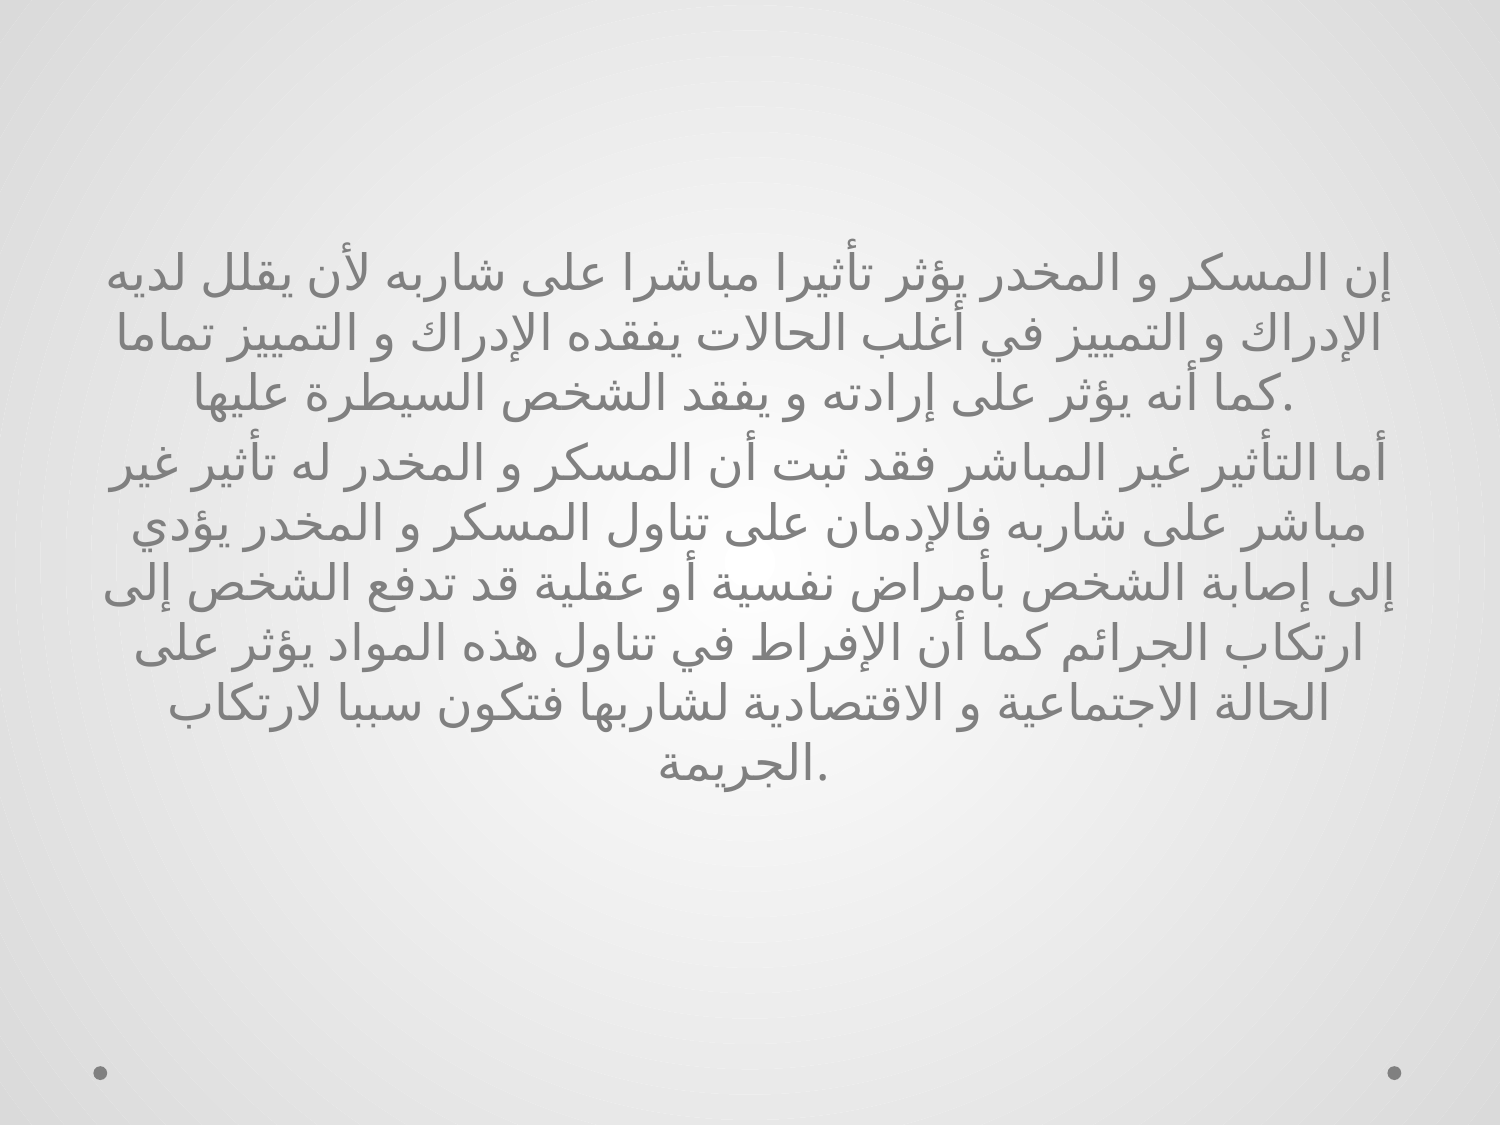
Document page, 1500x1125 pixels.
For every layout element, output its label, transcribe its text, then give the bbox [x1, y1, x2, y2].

list إن المسكر و المخدر يؤثر تأثيرا مباشرا على شاربه لأن يقلل لديه الإدراك و التمييز في أغلب الحالات يفقده الإدراك و التمييز تماما كما أنه يؤثر على إرادته و يفقد الشخص السيطرة عليها. أما التأثير غير المباشر فقد ثبت أن المسكر و المخدر له تأثير غير مباشر على شاربه فالإدمان على تناول المسكر و المخدر يؤدي إلى إصابة الشخص بأمراض نفسية أو عقلية قد تدفع الشخص إلى ارتكاب الجرائم كما أن الإفراط في تناول هذه المواد يؤثر على الحالة الاجتماعية و الاقتصادية لشاربها فتكون سببا لارتكاب الجريمة. [75, 162, 1425, 1005]
